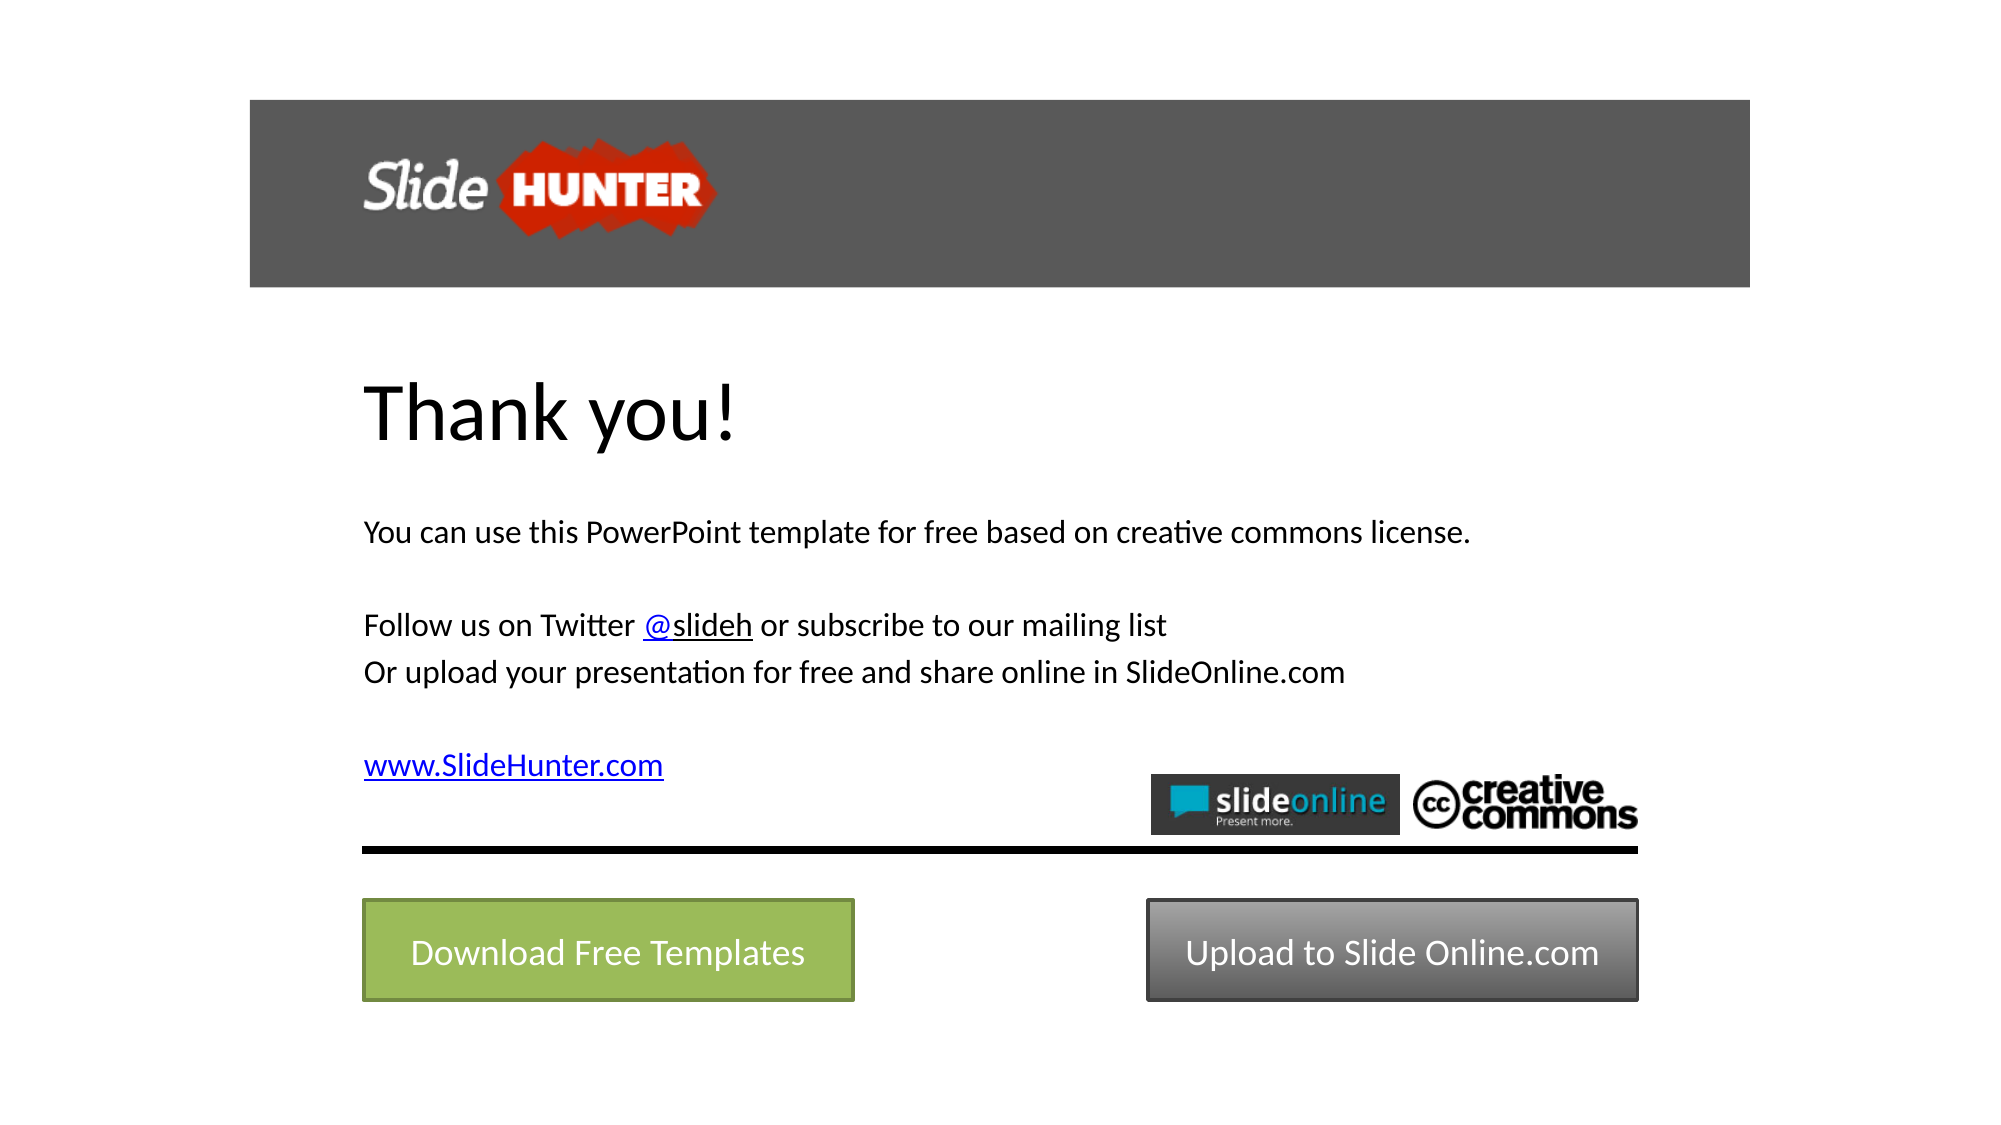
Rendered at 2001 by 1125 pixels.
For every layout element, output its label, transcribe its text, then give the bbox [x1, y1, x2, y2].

text_box Download Free Templates [362, 898, 855, 1002]
picture [1151, 774, 1401, 835]
text_box [248, 98, 1752, 290]
picture [361, 137, 719, 241]
picture [1412, 774, 1638, 830]
text_box Thank you! You can use this PowerPoint template for free based on creative commons license. Follow us on Twitter @slideh or subscribe to our mailing list Or upload your presentation for free and share online in SlideOnline.com www.SlideHunter.com [348, 349, 1699, 1005]
text_box Upload to Slide Online.com [1146, 898, 1639, 1002]
